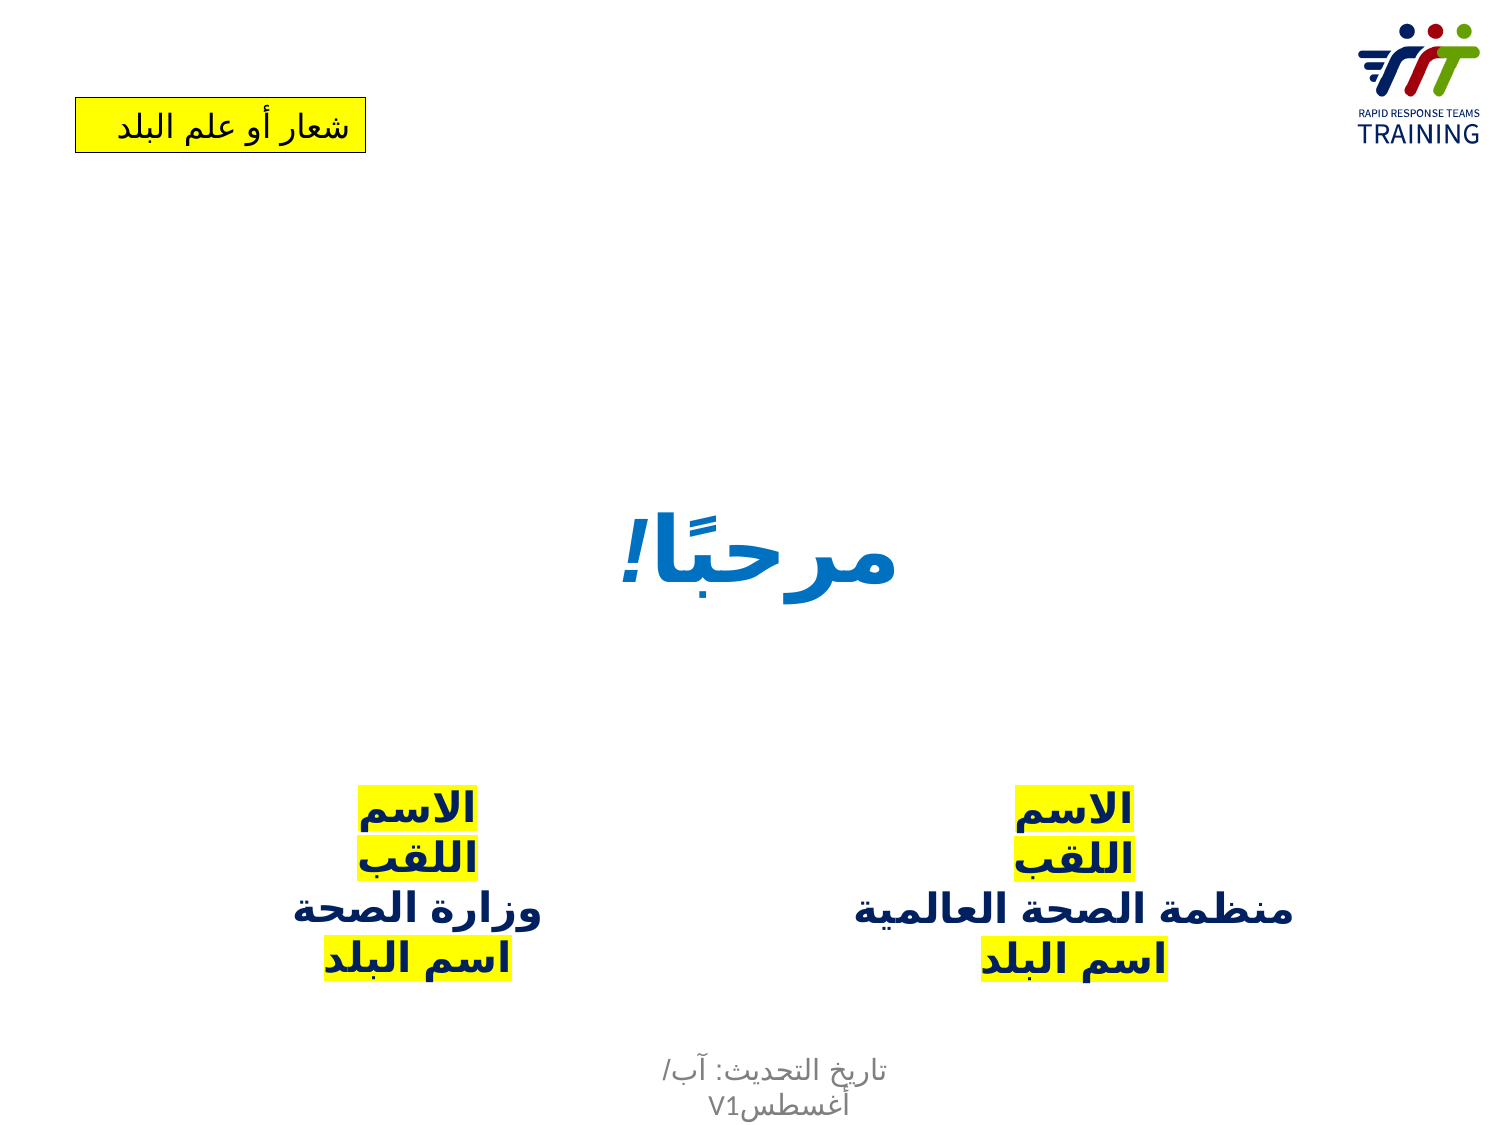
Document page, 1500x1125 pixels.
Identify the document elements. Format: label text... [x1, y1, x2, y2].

text_box شعار أو علم البلد [75, 97, 366, 153]
picture [1357, 23, 1480, 144]
text_box ‫تاريخ التحديث:‬ آب/ أغسطسV1 [606, 1045, 944, 1125]
title الاسم اللقب وزارة الصحة اسم البلد [76, 763, 760, 999]
text_box الاسم اللقب منظمة الصحة العالمية اسم البلد [775, 764, 1374, 999]
text_box مرحبًا! [23, 483, 1499, 609]
